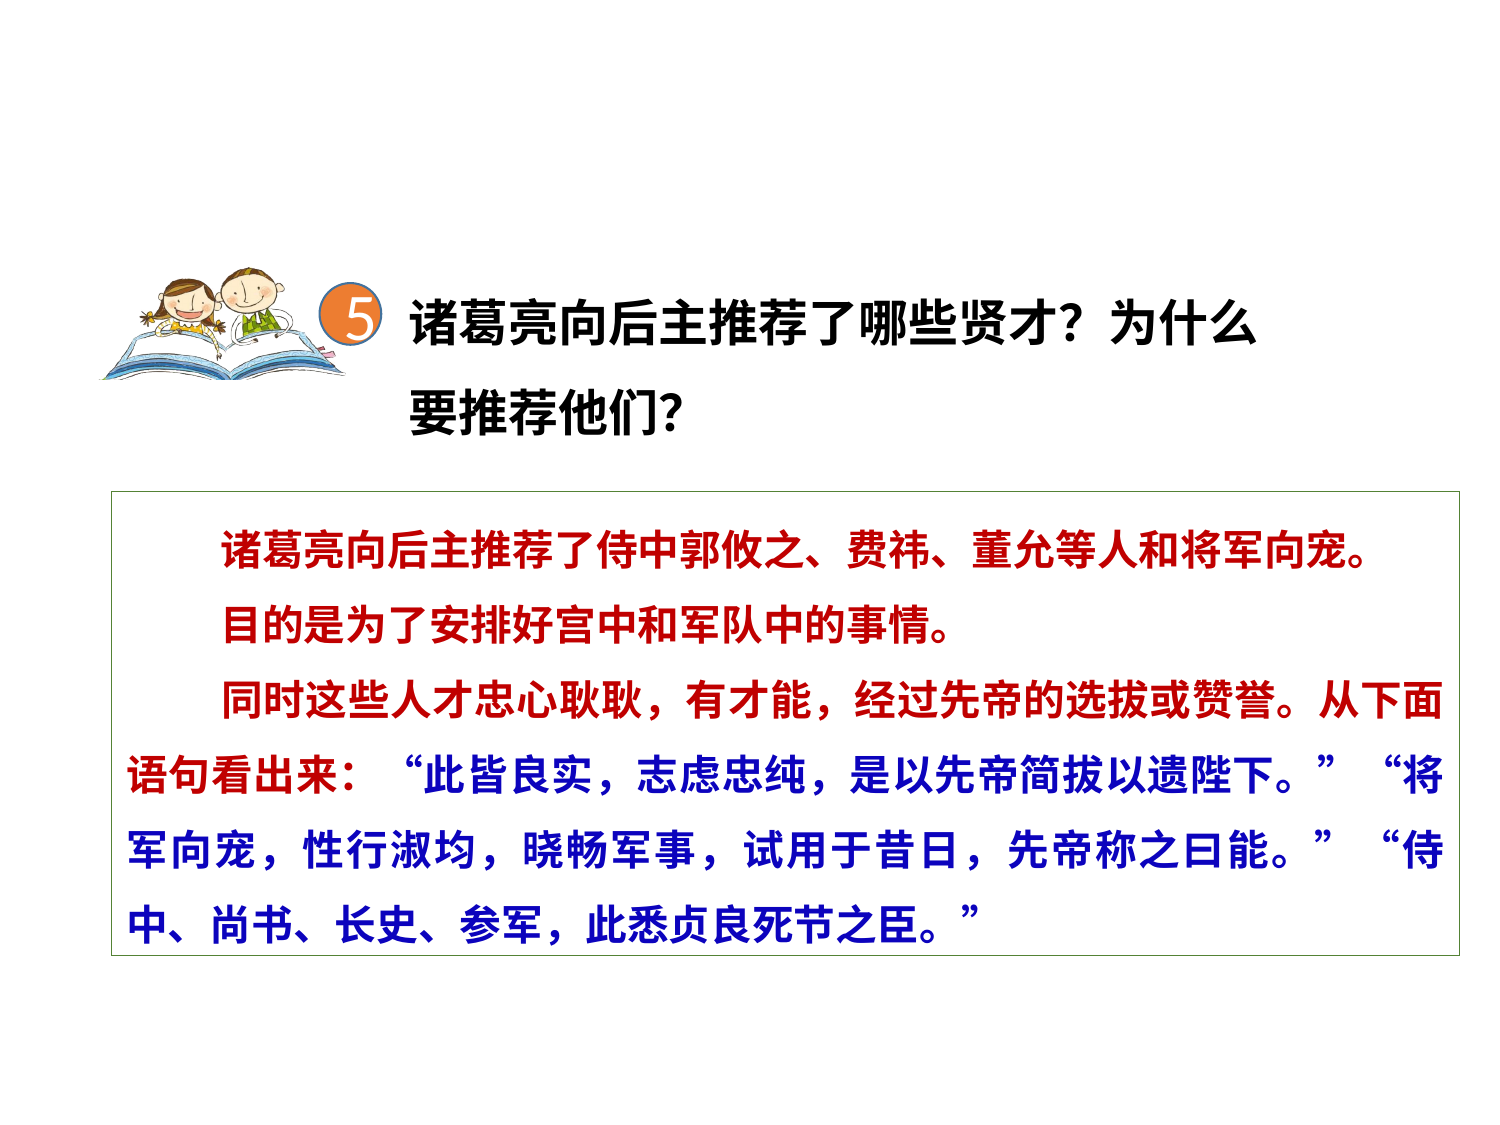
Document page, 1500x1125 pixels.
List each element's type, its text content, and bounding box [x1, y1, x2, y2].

picture [98, 265, 346, 380]
text_box 诸葛亮向后主推荐了侍中郭攸之、费祎、董允等人和将军向宠。 目的是为了安排好宫中和军队中的事情。 同时这些人才忠心耿耿，有才能，经过先帝的选拔或赞誉。从下面语句看出来：“此皆良实，志虑忠纯，是以先帝简拔以遗陛下。”“将军向宠，性行淑均，晓畅军事，试用于昔日，先帝称之曰能。”“侍中、尚书、长史、参军，此悉贞良死节之臣。” [111, 491, 1460, 956]
text_box 5 [346, 282, 383, 346]
text_box 诸葛亮向后主推荐了哪些贤才？为什么要推荐他们？ [394, 253, 1299, 449]
